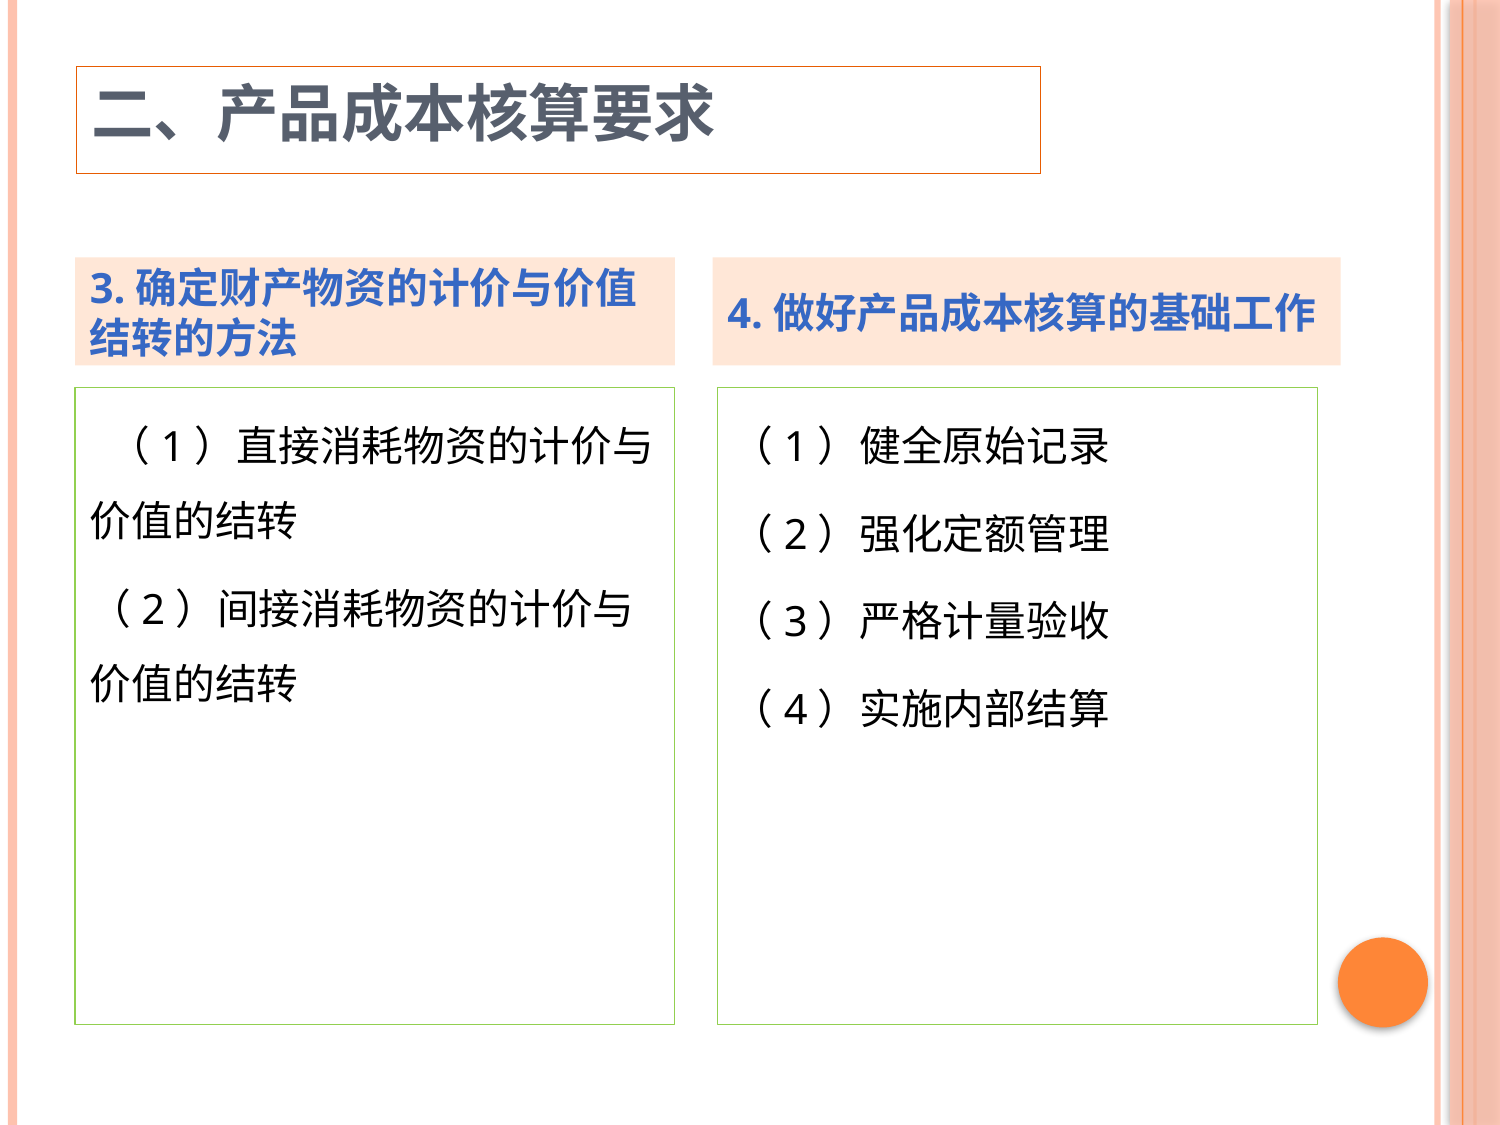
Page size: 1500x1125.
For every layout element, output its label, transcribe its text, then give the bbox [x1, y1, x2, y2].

list 4.做好产品成本核算的基础工作 [712, 257, 1341, 366]
list （1）健全原始记录 （2）强化定额管理 （3）严格计量验收 （4）实施内部结算 [717, 387, 1318, 1025]
text_box 二、产品成本核算要求 [76, 66, 1041, 174]
list 3.确定财产物资的计价与价值结转的方法 [75, 257, 675, 366]
list （1）直接消耗物资的计价与价值的结转 （2）间接消耗物资的计价与价值的结转 [75, 387, 675, 1025]
